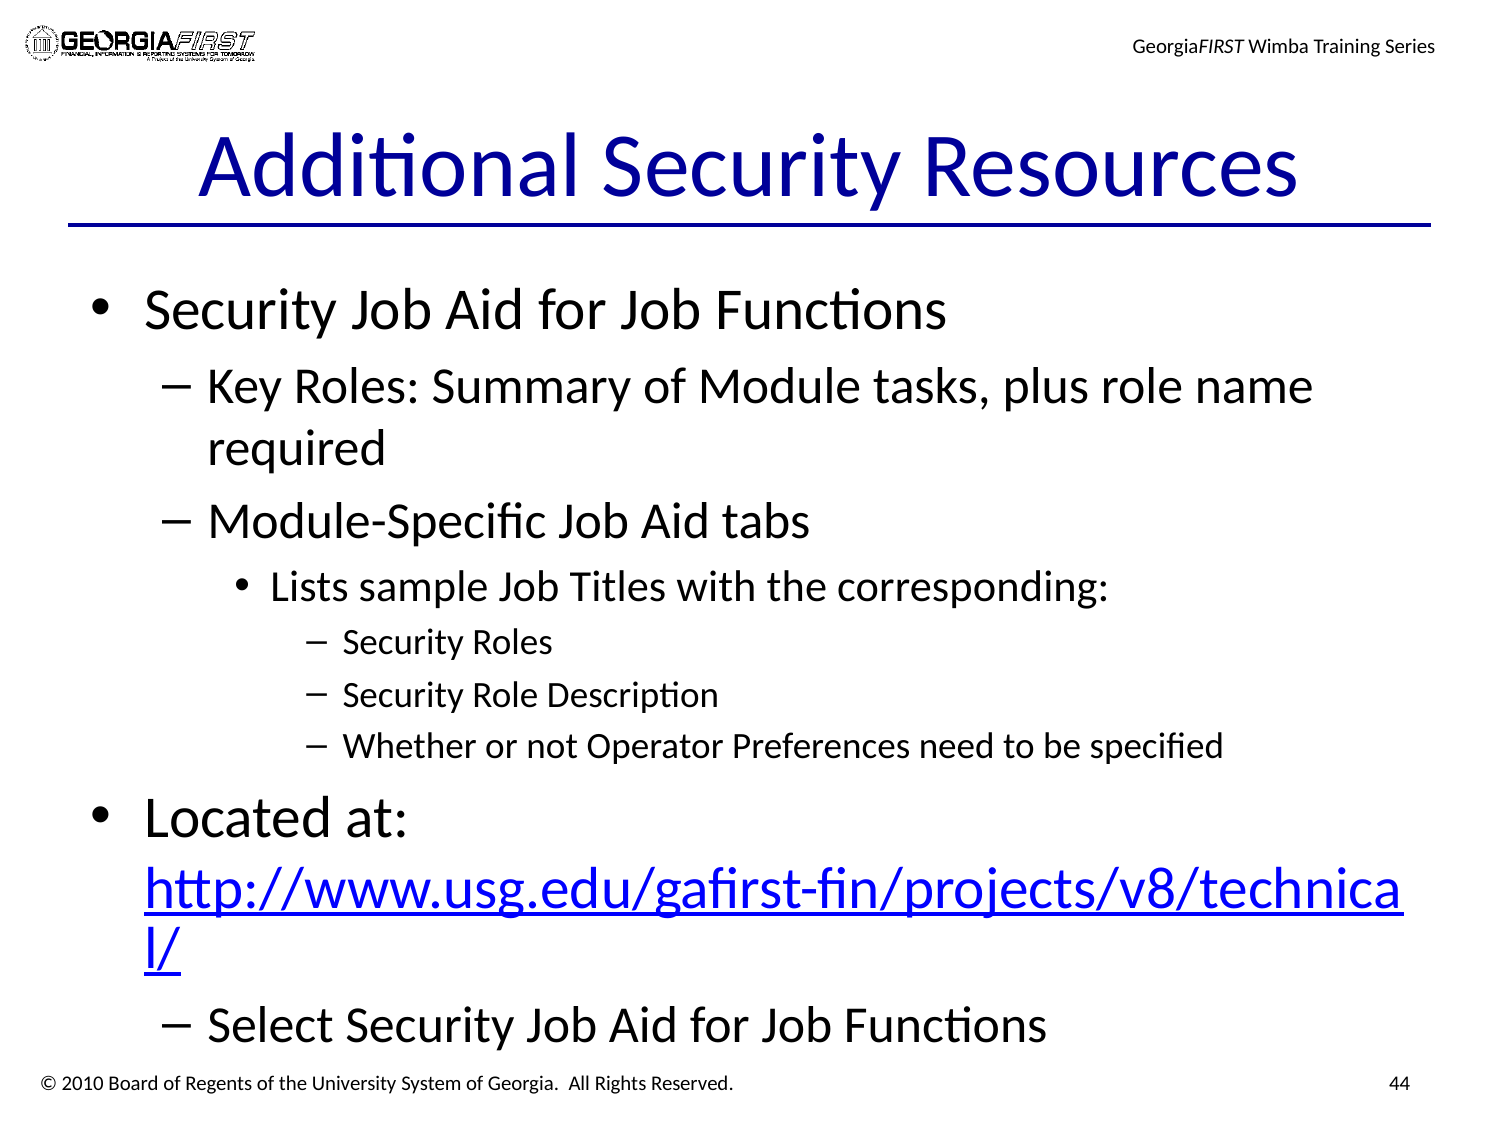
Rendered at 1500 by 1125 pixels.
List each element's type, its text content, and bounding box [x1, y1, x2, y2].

picture [24, 24, 255, 63]
title Additional Security Resources [75, 87, 1425, 233]
list Security Job Aid for Job Functions Key Roles: Summary of Module tasks, plus role name required Module-Specific Job Aid tabs Lists sample Job Titles with the corresponding: Security Roles Security Role Description Whether or not Operator Preferences need to be specified Located at: http://www.usg.edu/gafirst-fin/projects/v8/technical/ Select Security Job Aid for Job Functions [75, 262, 1425, 1005]
